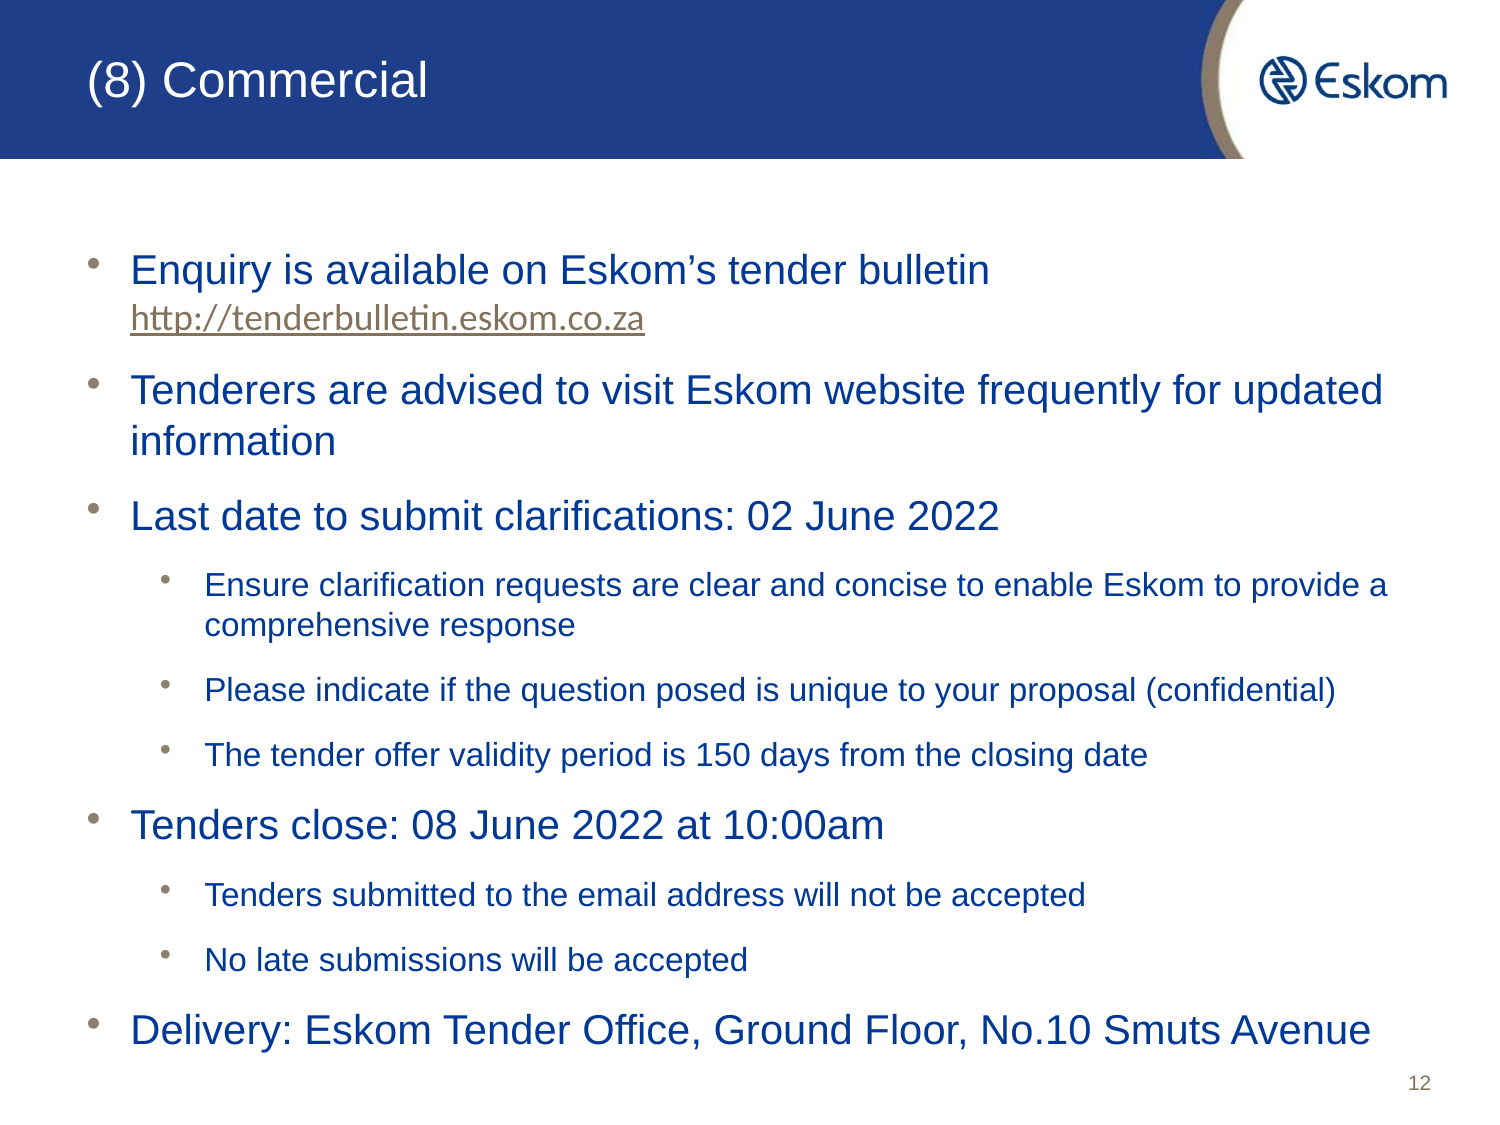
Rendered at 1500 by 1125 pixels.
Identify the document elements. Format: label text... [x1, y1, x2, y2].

picture [1257, 55, 1450, 105]
picture [0, 0, 1246, 159]
slide_number 12 [1175, 1058, 1447, 1103]
list Enquiry is available on Eskom’s tender bulletin http://tenderbulletin.eskom.co.za Tenderers are advised to visit Eskom website frequently for updated information Last date to submit clarifications: 02 June 2022 Ensure clarification requests are clear and concise to enable Eskom to provide a comprehensive response Please indicate if the question posed is unique to your proposal (confidential) The tender offer validity period is 150 days from the closing date Tenders close: 08 June 2022 at 10:00am Tenders submitted to the email address will not be accepted No late submissions will be accepted Delivery: Eskom Tender Office, Ground Floor, No.10 Smuts Avenue [71, 235, 1447, 1064]
title (8) Commercial [71, 27, 1142, 137]
